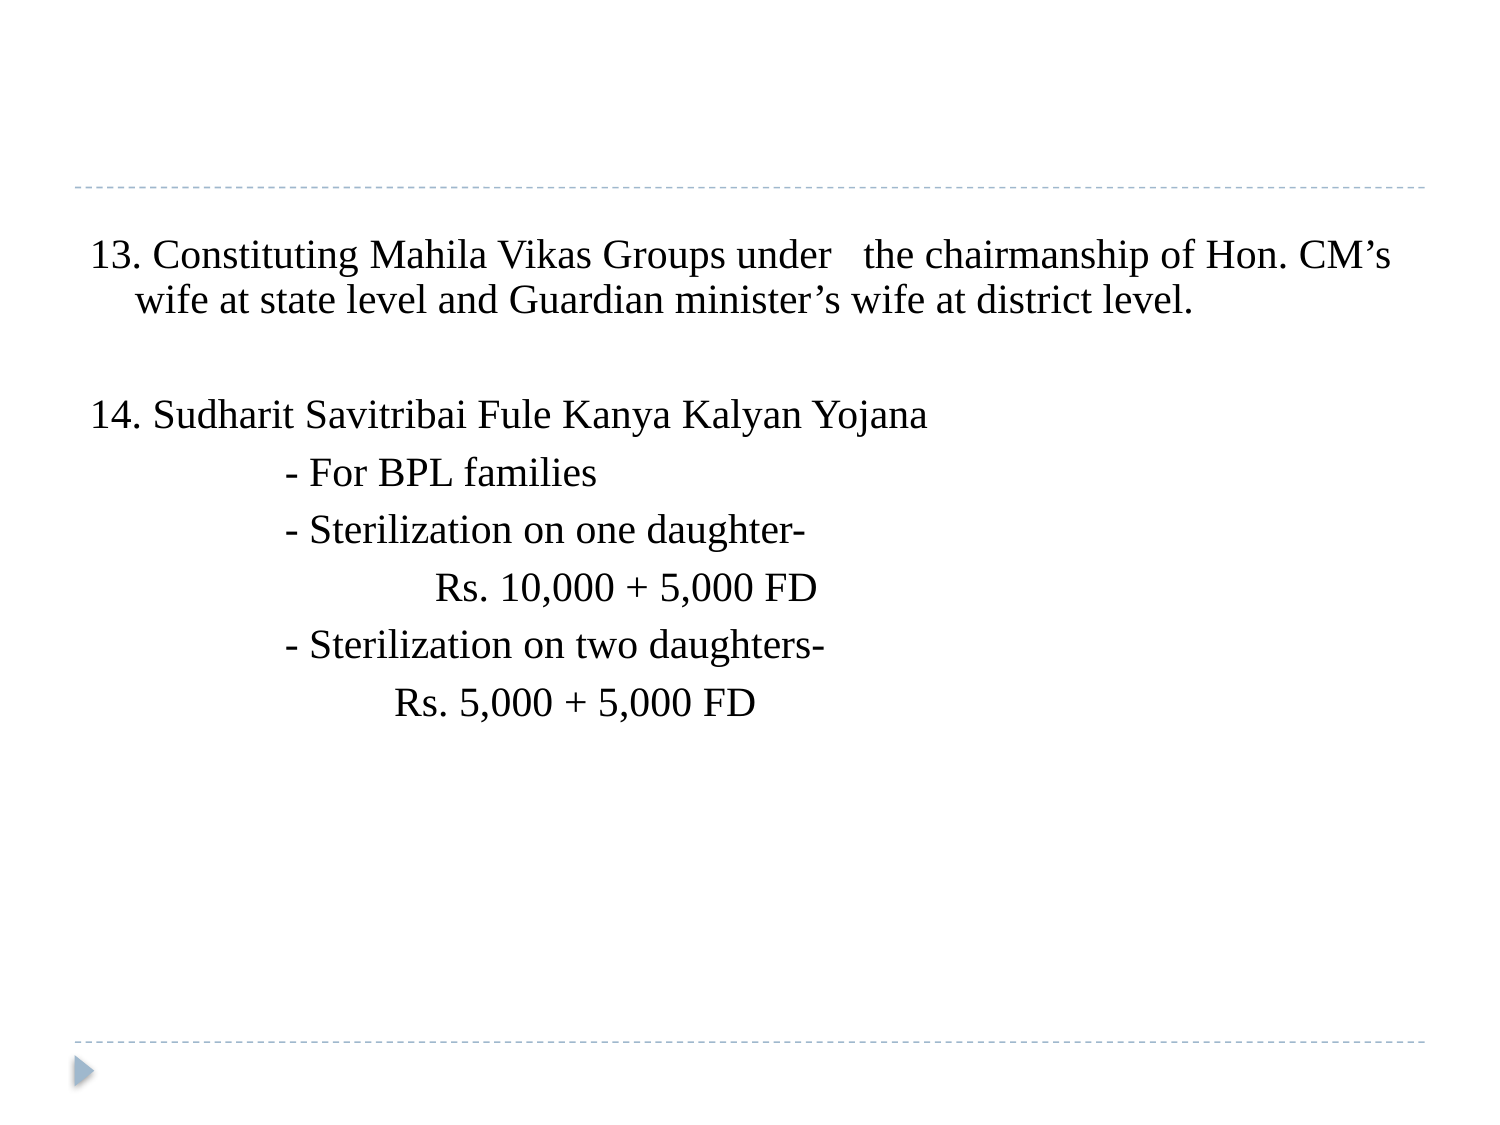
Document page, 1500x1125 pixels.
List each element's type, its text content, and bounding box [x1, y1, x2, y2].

list 13. Constituting Mahila Vikas Groups under the chairmanship of Hon. CM’s wife at state level and Guardian minister’s wife at district level. 14. Sudharit Savitribai Fule Kanya Kalyan Yojana - For BPL families - Sterilization on one daughter- Rs. 10,000 + 5,000 FD - Sterilization on two daughters- Rs. 5,000 + 5,000 FD [75, 224, 1425, 1010]
